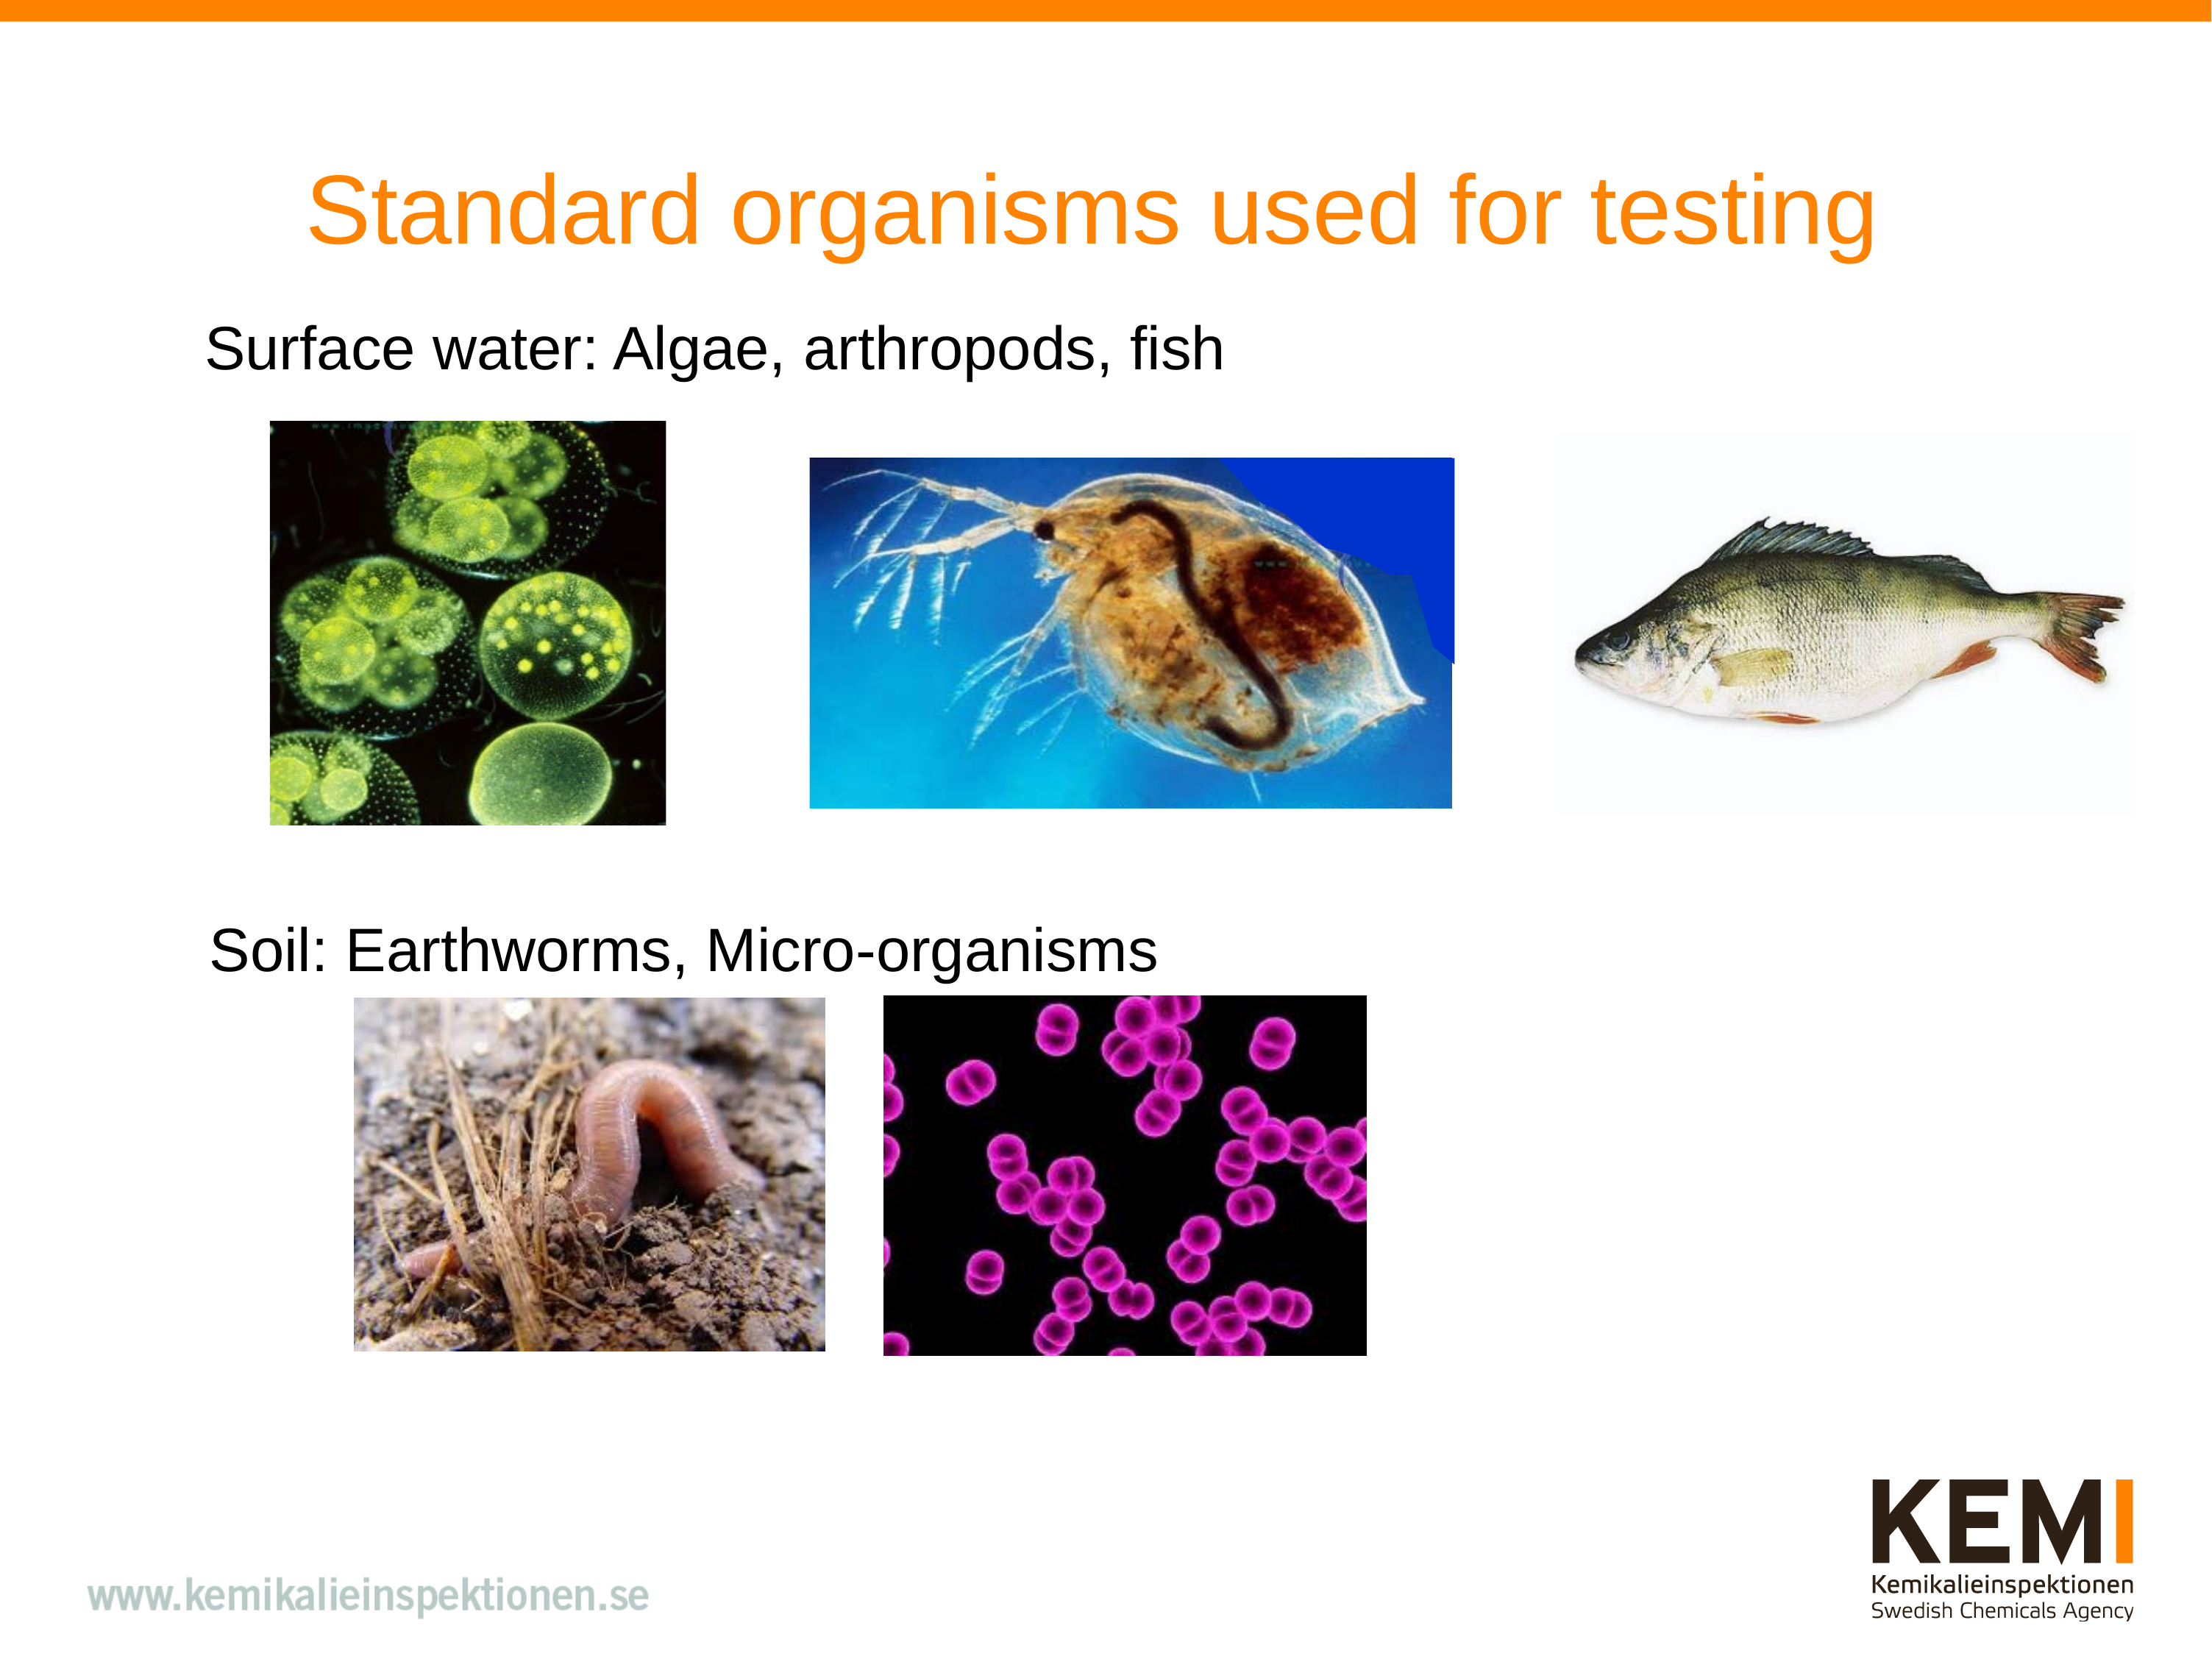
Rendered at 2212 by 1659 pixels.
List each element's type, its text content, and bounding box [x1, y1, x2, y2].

picture [883, 995, 1367, 1356]
title Standard organisms used for testing [110, 66, 2101, 344]
picture [87, 1573, 652, 1621]
text_box Surface water: Algae, arthropods, fish [667, 297, 1636, 394]
picture [1558, 430, 2135, 814]
picture [353, 997, 826, 1351]
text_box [809, 458, 1455, 809]
picture [1872, 1479, 2133, 1621]
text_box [269, 297, 666, 825]
text_box Soil: Earthworms, Micro-organisms [187, 899, 1367, 995]
text_box Surface water: Algae, arthropods, fish [182, 297, 268, 394]
